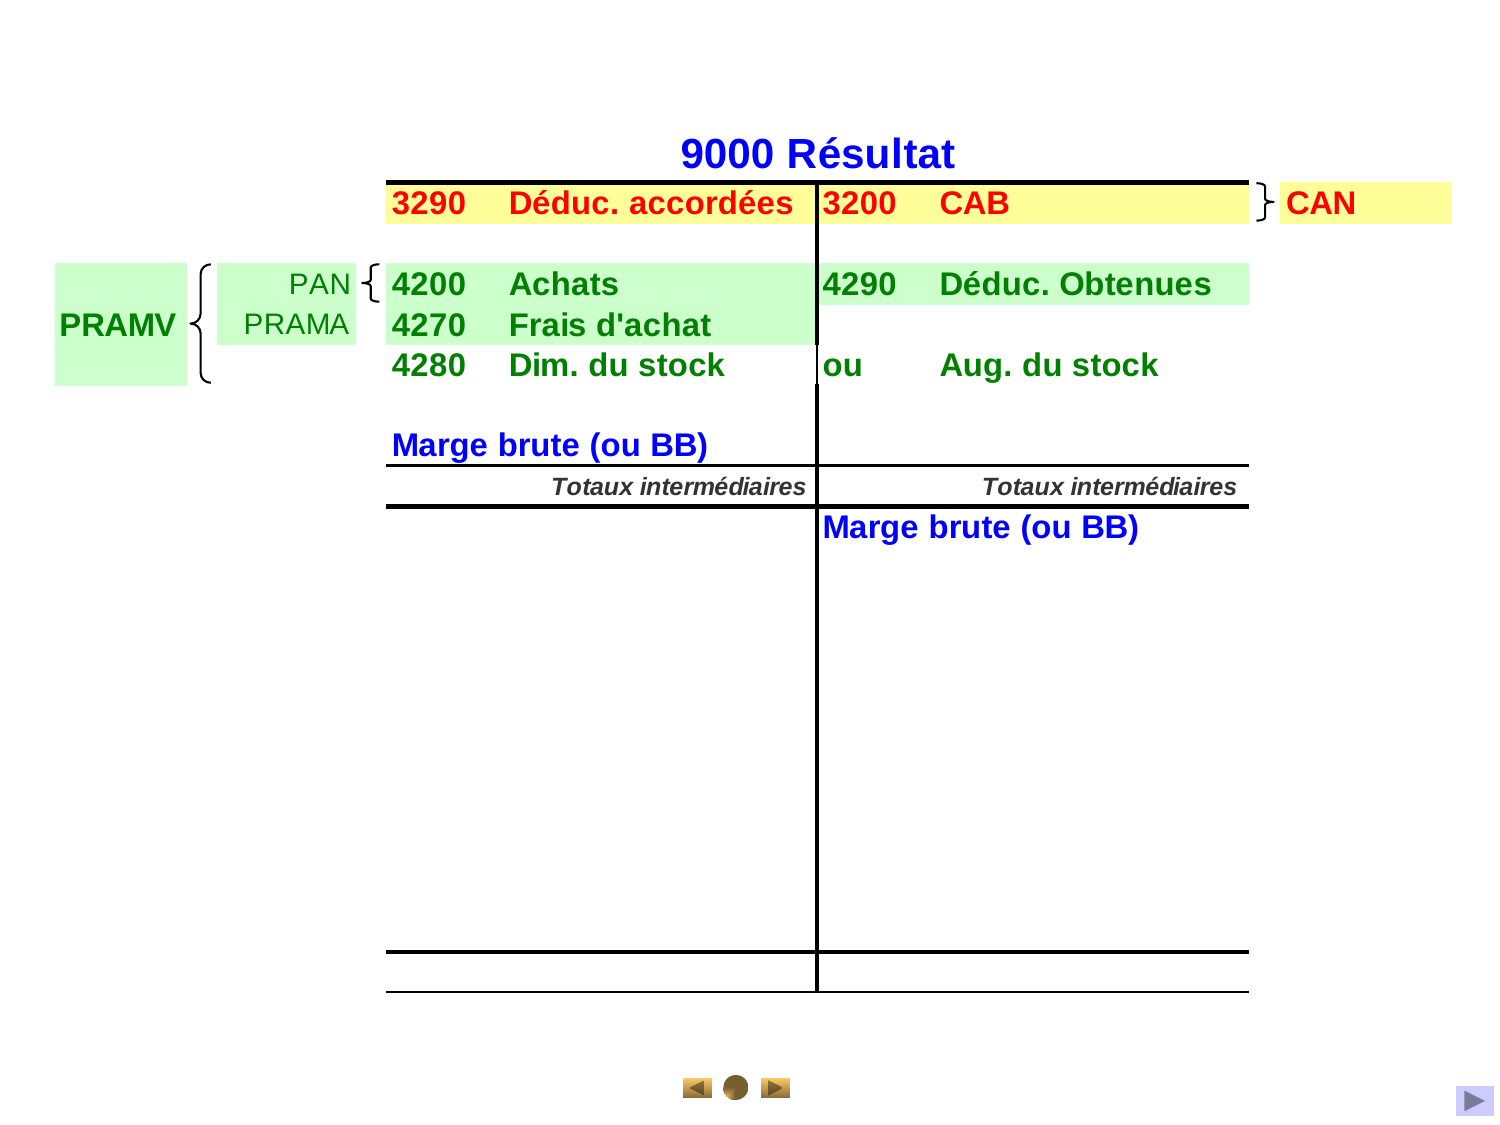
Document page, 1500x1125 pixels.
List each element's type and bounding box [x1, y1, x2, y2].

text_box [53, 125, 1454, 995]
text_box [1456, 1086, 1494, 1116]
